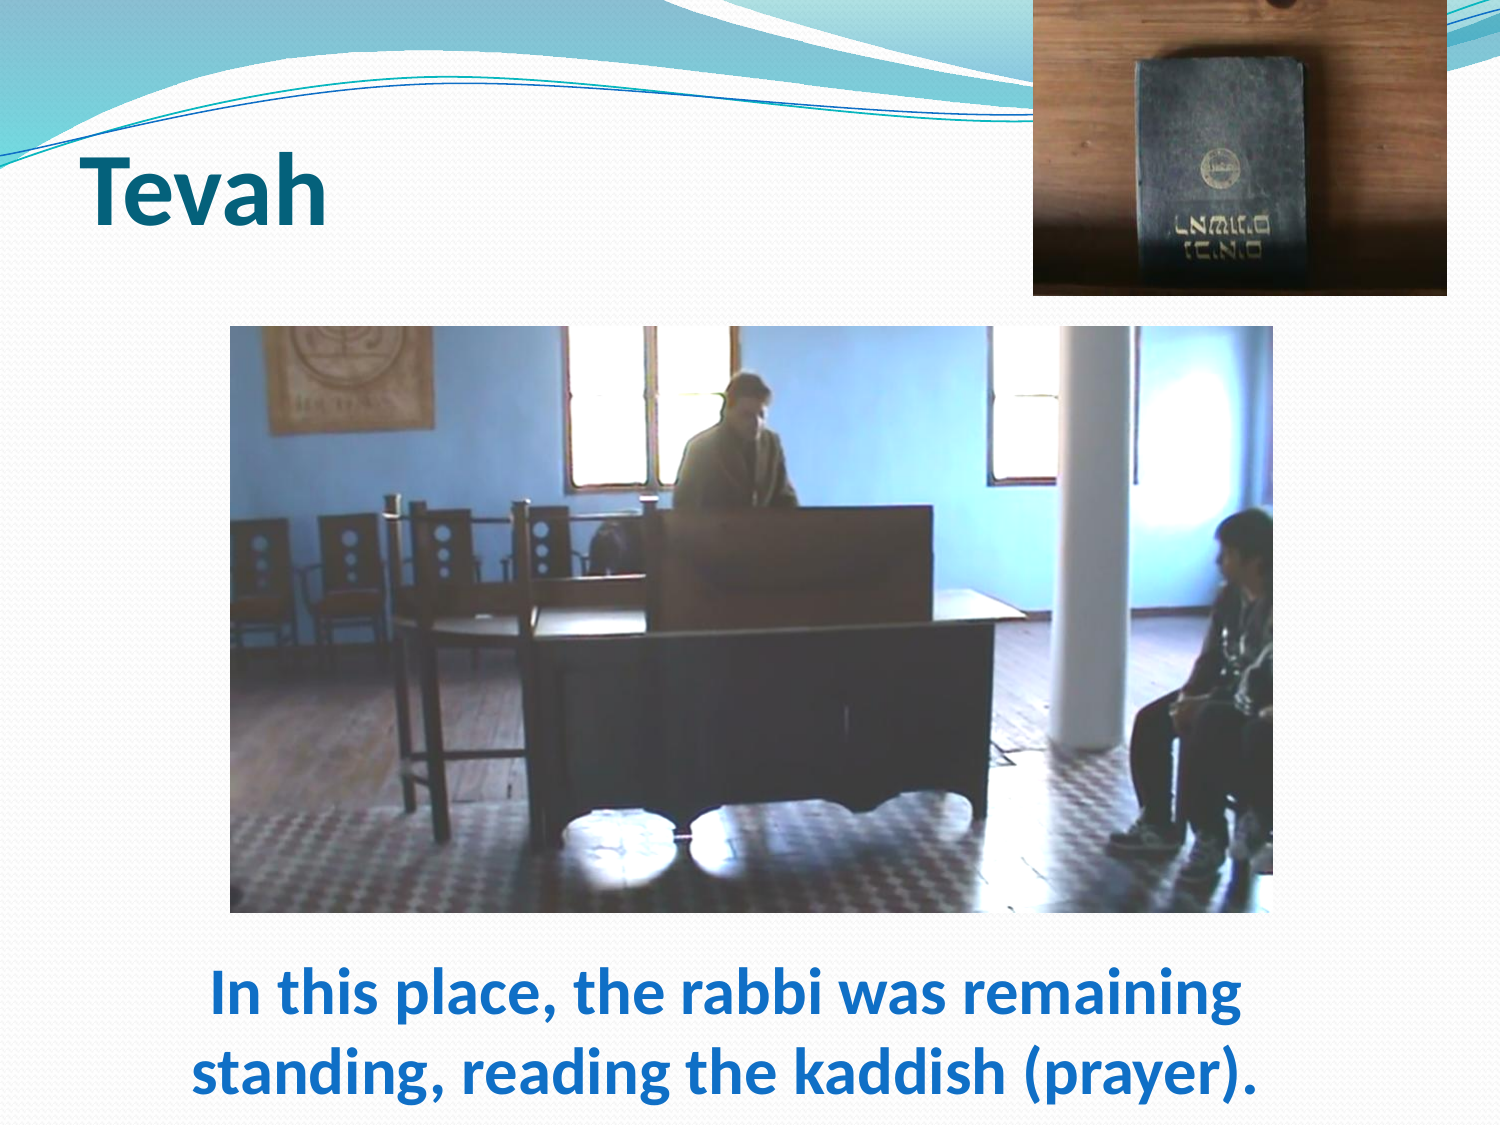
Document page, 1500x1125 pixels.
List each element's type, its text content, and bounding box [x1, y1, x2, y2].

text_box Tevah [64, 113, 361, 254]
text_box In this place, the rabbi was remaining standing, reading the kaddish (prayer). [76, 940, 1376, 1116]
picture [229, 326, 1273, 913]
picture [1033, 0, 1448, 296]
